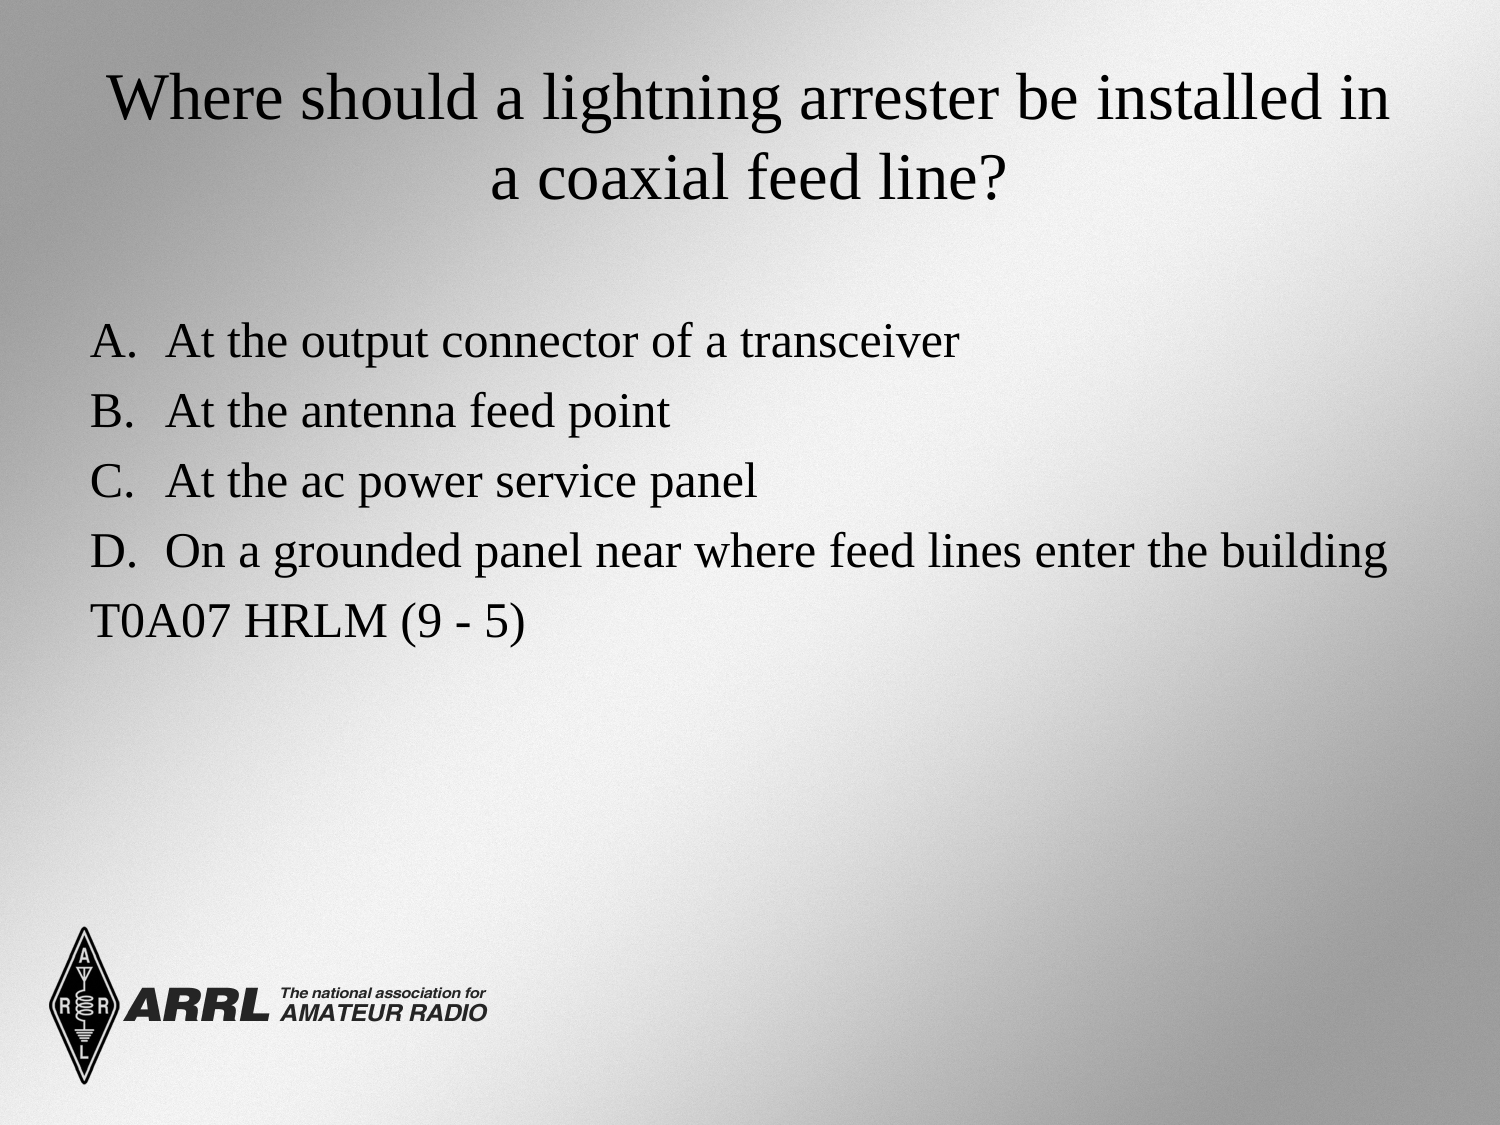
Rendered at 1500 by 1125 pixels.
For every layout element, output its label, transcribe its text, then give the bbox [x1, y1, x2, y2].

picture [0, 0, 1500, 1125]
title Where should a lightning arrester be installed in a coaxial feed line? [75, 45, 1425, 233]
list At the output connector of a transceiver At the antenna feed point At the ac power service panel On a grounded panel near where feed lines enter the building T0A07 HRLM (9 - 5) [75, 299, 1425, 1005]
